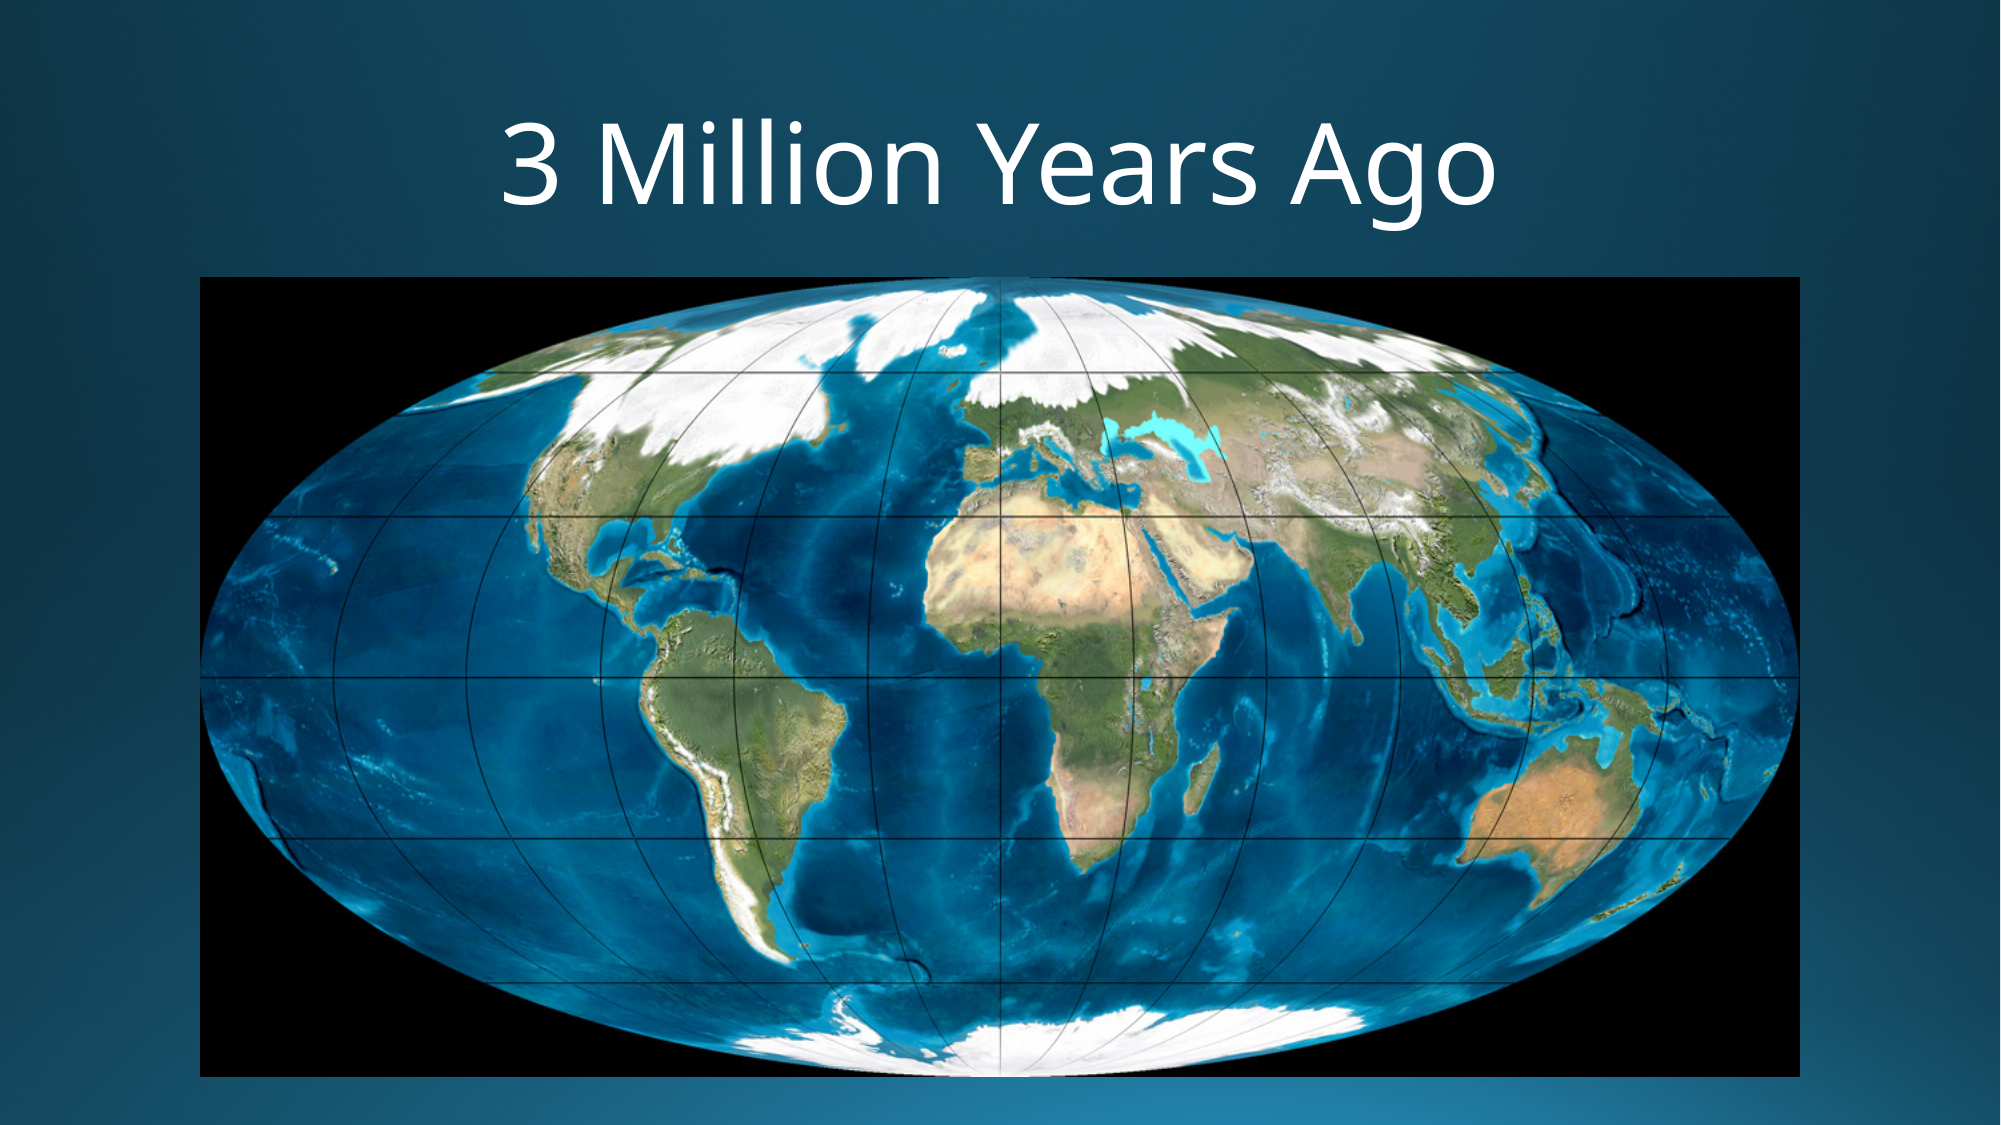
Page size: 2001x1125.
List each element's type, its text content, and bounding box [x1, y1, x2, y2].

picture [0, 0, 2001, 1125]
title 3 Million Years Ago [137, 59, 1863, 278]
